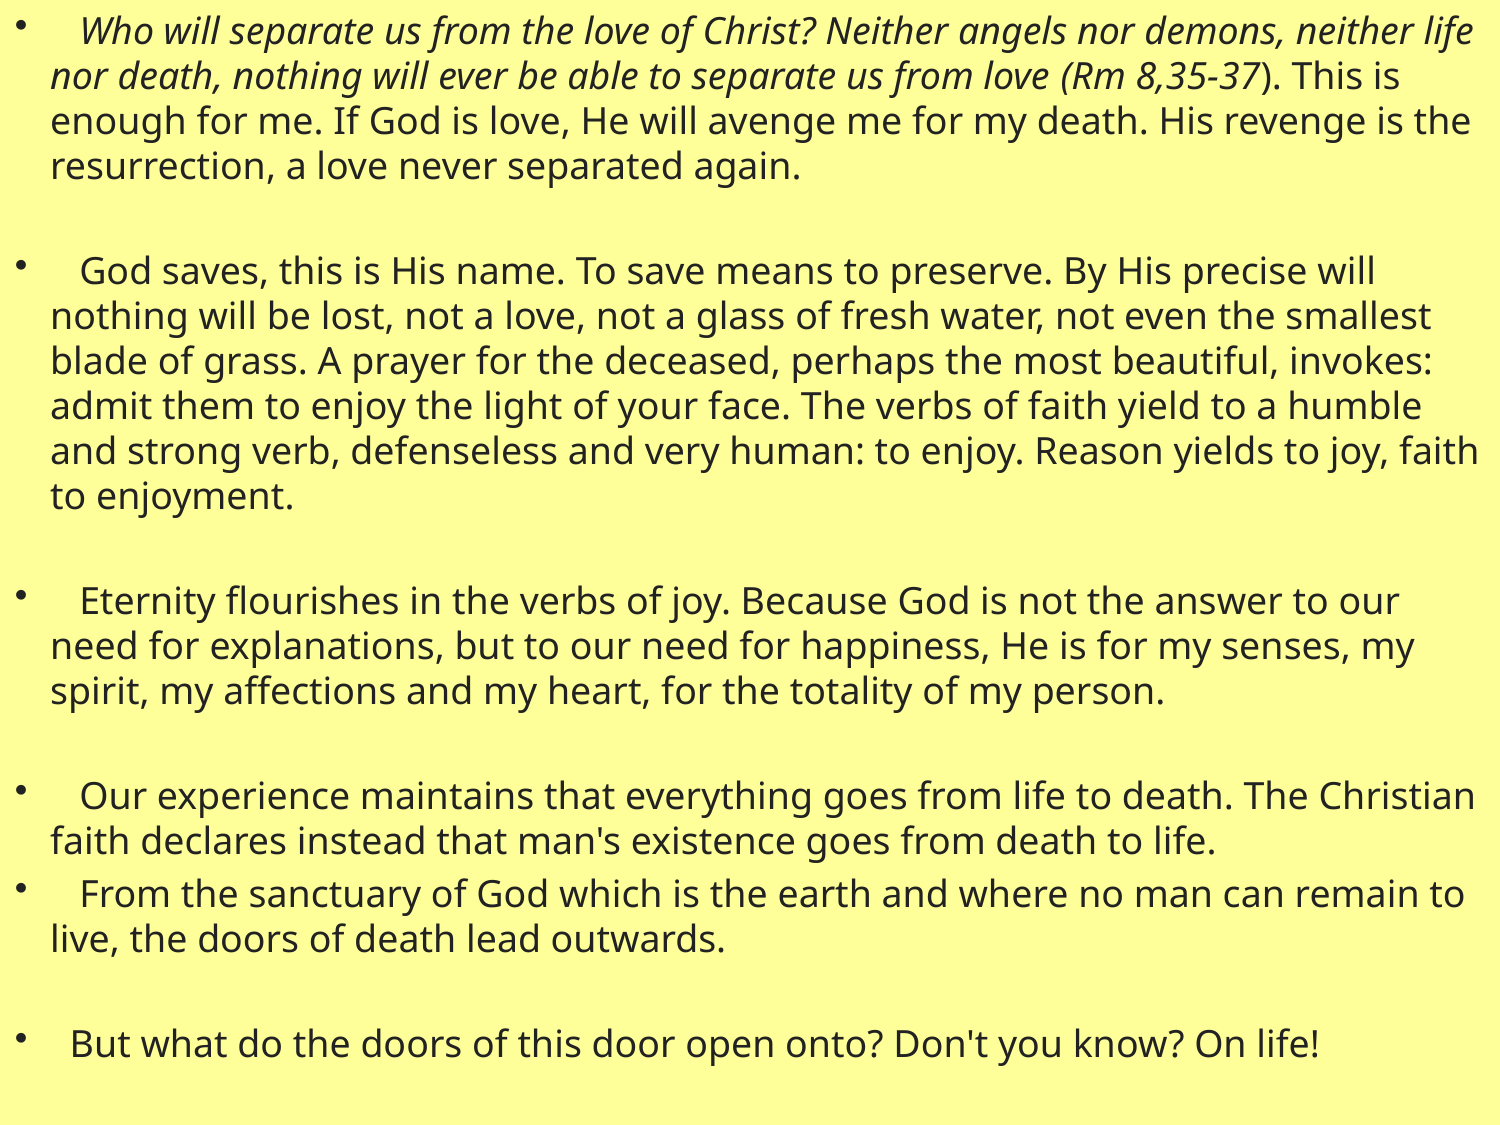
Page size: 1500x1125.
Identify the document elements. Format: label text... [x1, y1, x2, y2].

text_box Who will separate us from the love of Christ? Neither angels nor demons, neither life nor death, nothing will ever be able to separate us from love (Rm 8,35-37). This is enough for me. If God is love, He will avenge me for my death. His revenge is the resurrection, a love never separated again. God saves, this is His name. To save means to preserve. By His precise will nothing will be lost, not a love, not a glass of fresh water, not even the smallest blade of grass. A prayer for the deceased, perhaps the most beautiful, invokes: admit them to enjoy the light of your face. The verbs of faith yield to a humble and strong verb, defenseless and very human: to enjoy. Reason yields to joy, faith to enjoyment. Eternity flourishes in the verbs of joy. Because God is not the answer to our need for explanations, but to our need for happiness, He is for my senses, my spirit, my affections and my heart, for the totality of my person. Our experience maintains that everything goes from life to death. The Christian faith declares instead that man's existence goes from death to life. From the sanctuary of God which is the earth and where no man can remain to live, the doors of death lead outwards. But what do the doors of this door open onto? Don't you know? On life! [0, 0, 1500, 1073]
